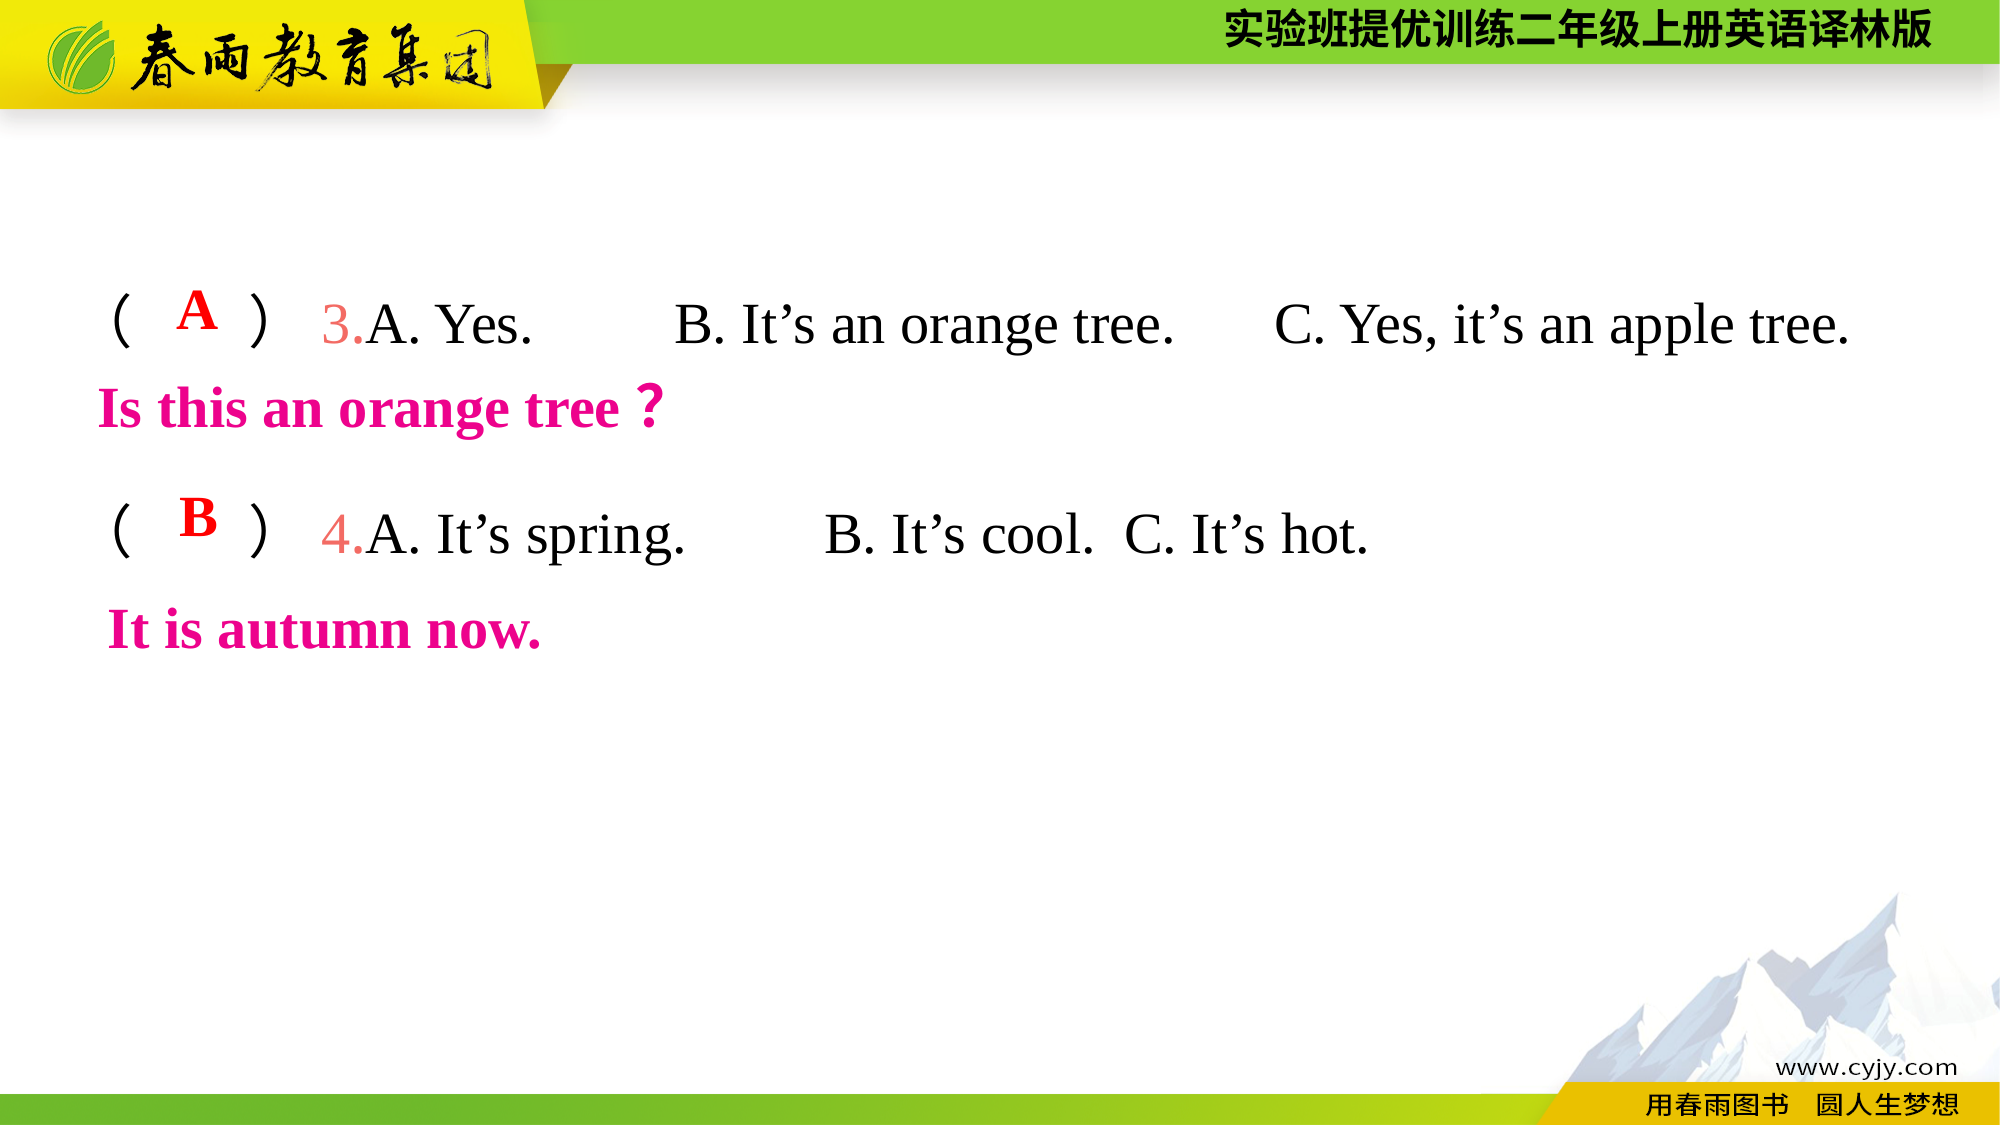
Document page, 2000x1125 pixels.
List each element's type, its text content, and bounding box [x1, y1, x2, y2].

text_box A [161, 264, 234, 349]
text_box Is this an orange tree？ [82, 361, 709, 447]
list （ ）3.A. Yes. B. It’s an orange tree. C. Yes, it’s an apple tree. （ ）4.A. It’s spring. B. It’s cool. C. It’s hot. [59, 242, 1944, 576]
picture [0, 0, 2000, 1125]
text_box It is autumn now. [92, 582, 558, 668]
text_box B [164, 470, 234, 556]
